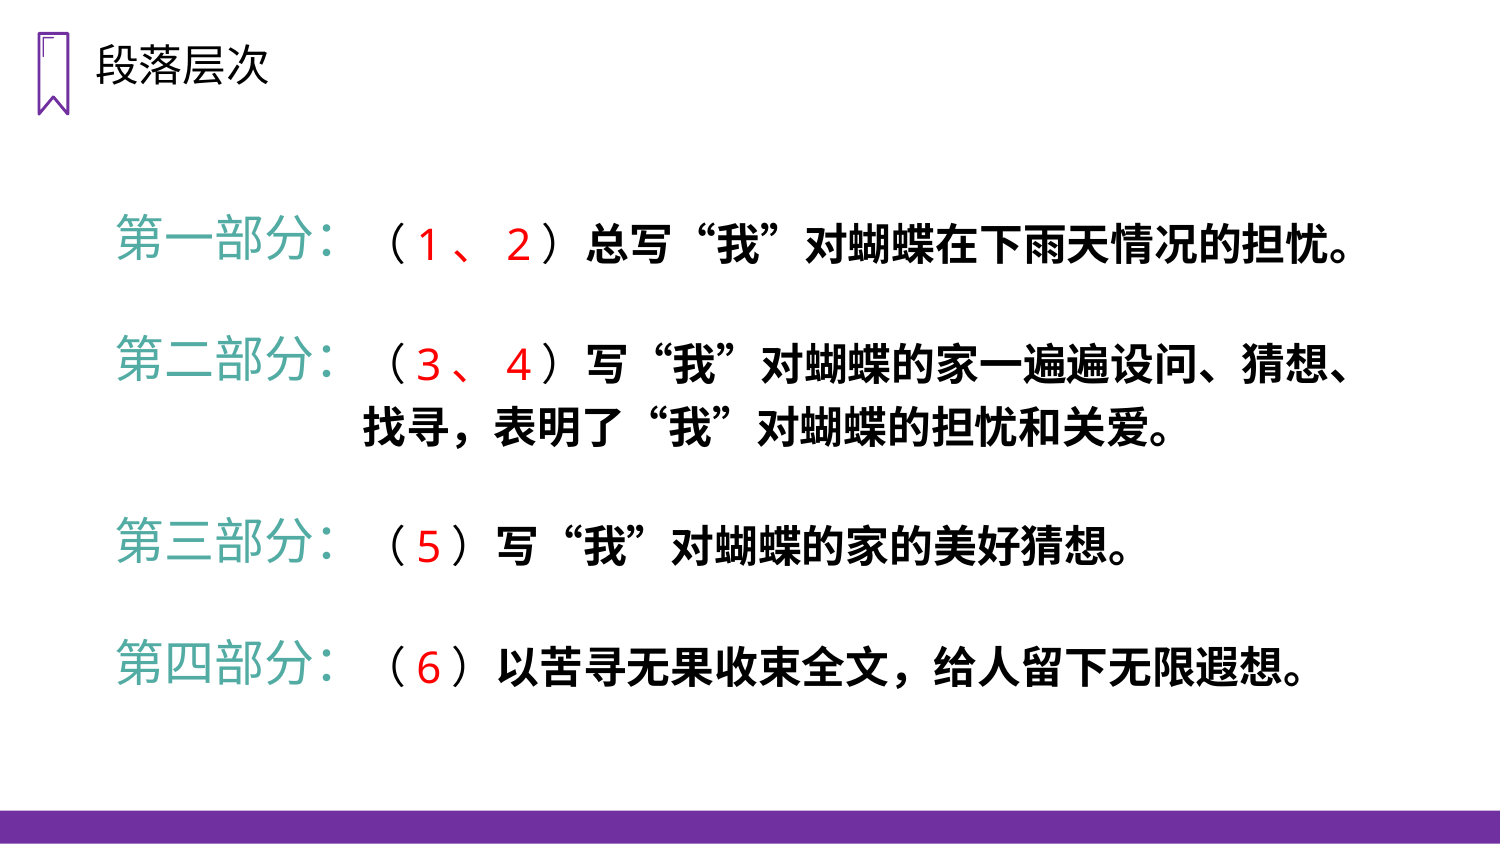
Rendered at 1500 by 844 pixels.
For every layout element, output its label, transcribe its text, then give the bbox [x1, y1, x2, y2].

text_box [99, 622, 1401, 700]
text_box 段落层次 [83, 32, 282, 96]
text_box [99, 318, 1401, 456]
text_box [99, 500, 1401, 579]
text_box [99, 198, 1357, 275]
